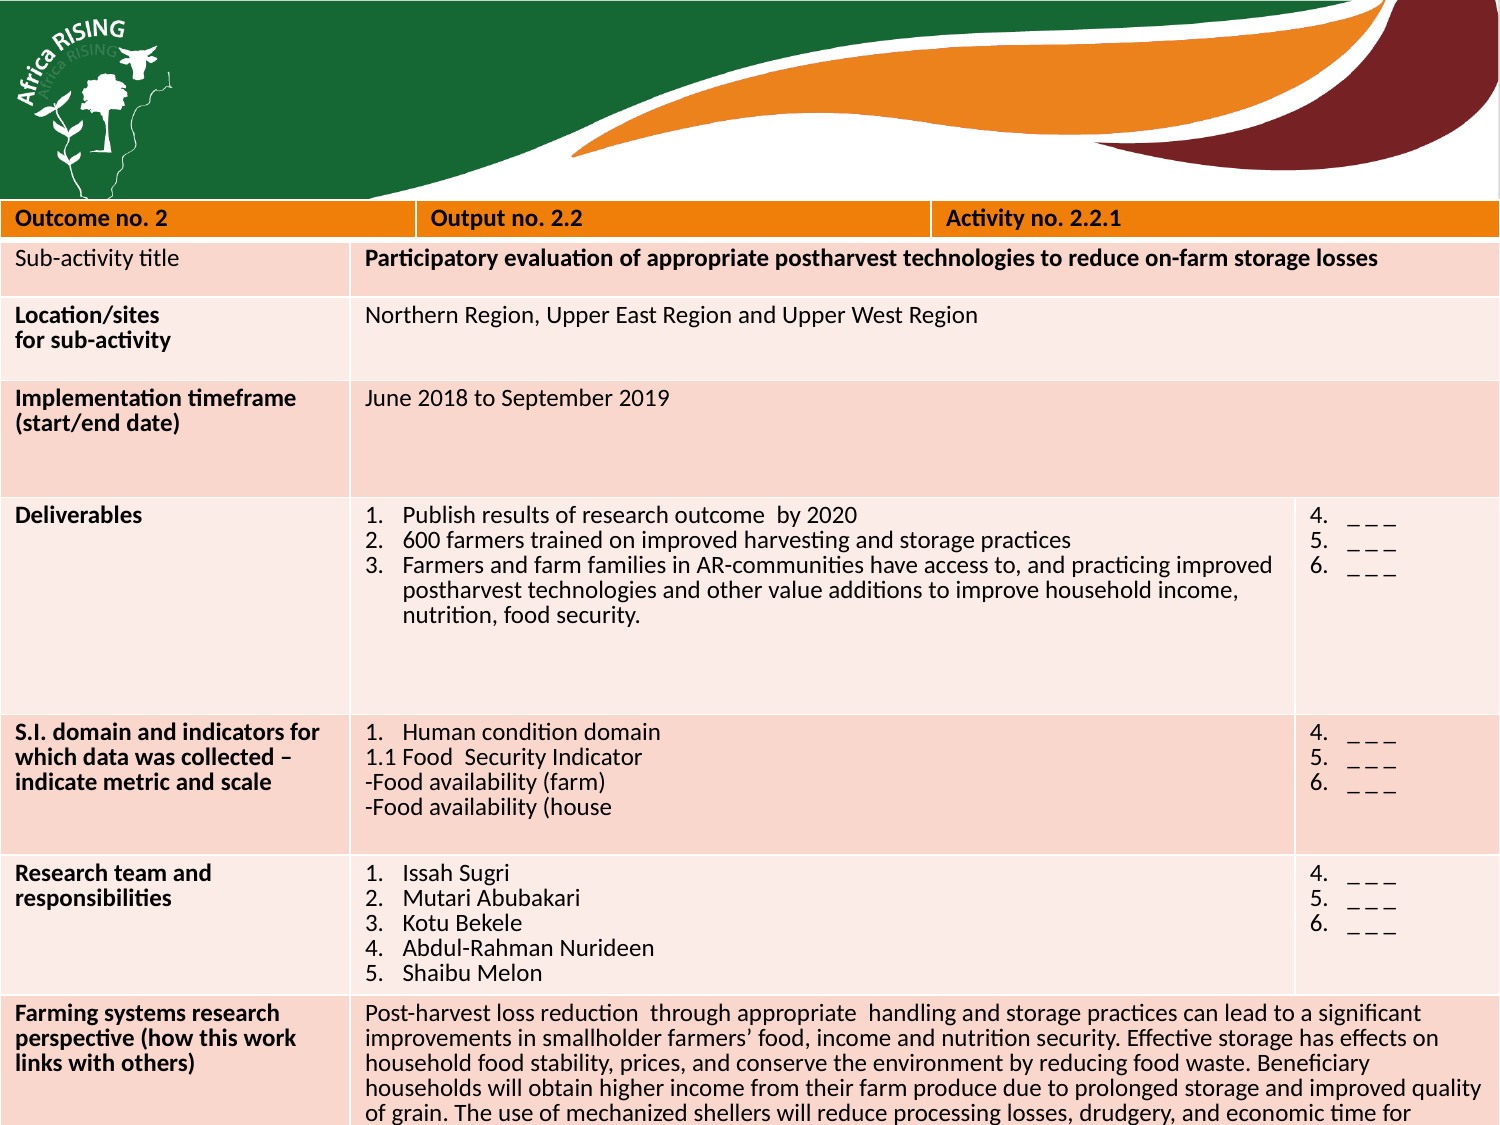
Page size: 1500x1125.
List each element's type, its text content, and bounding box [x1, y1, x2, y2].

table_header Output no. 2.2 [417, 201, 930, 237]
table_cell Sub-activity title [1, 243, 349, 296]
table_cell Deliverables [1, 498, 349, 714]
table_cell Participatory evaluation of appropriate postharvest technologies to reduce on-farm storage losses [351, 243, 1499, 296]
table_cell S.I. domain and indicators for which data was collected – indicate metric and scale [1, 715, 349, 854]
table_cell Post-harvest loss reduction through appropriate handling and storage practices can lead to a significant improvements in smallholder farmers’ food, income and nutrition security. Effective storage has effects on household food stability, prices, and conserve the environment by reducing food waste. Beneficiary households will obtain higher income from their farm produce due to prolonged storage and improved quality of grain. The use of mechanized shellers will reduce processing losses, drudgery, and economic time for women involved in postharvest operations. [351, 996, 1499, 1125]
table_cell June 2018 to September 2019 [351, 381, 1499, 497]
table_cell _ _ _ _ _ _ _ _ _ [1296, 498, 1499, 714]
table_cell _ _ _ _ _ _ _ _ _ [1296, 856, 1499, 994]
table_cell Publish results of research outcome by 2020 600 farmers trained on improved harvesting and storage practices Farmers and farm families in AR-communities have access to, and practicing improved postharvest technologies and other value additions to improve household income, nutrition, food security. [351, 498, 1294, 714]
table_cell _ _ _ _ _ _ _ _ _ [1296, 715, 1499, 854]
table_cell Research team and responsibilities [1, 856, 349, 994]
table_header Activity no. 2.2.1 [932, 201, 1499, 237]
table_cell Location/sites for sub-activity [1, 298, 349, 380]
table_cell Northern Region, Upper East Region and Upper West Region [351, 298, 1499, 380]
table_header Outcome no. 2 [1, 201, 415, 237]
table_cell Human condition domain 1.1 Food Security Indicator -Food availability (farm) -Food availability (house [351, 715, 1294, 854]
table_cell Issah Sugri Mutari Abubakari Kotu Bekele Abdul-Rahman Nurideen Shaibu Melon [351, 856, 1294, 994]
table_cell Implementation timeframe (start/end date) [1, 381, 349, 497]
table_cell Farming systems research perspective (how this work links with others) [1, 996, 349, 1125]
picture [0, 0, 1499, 199]
